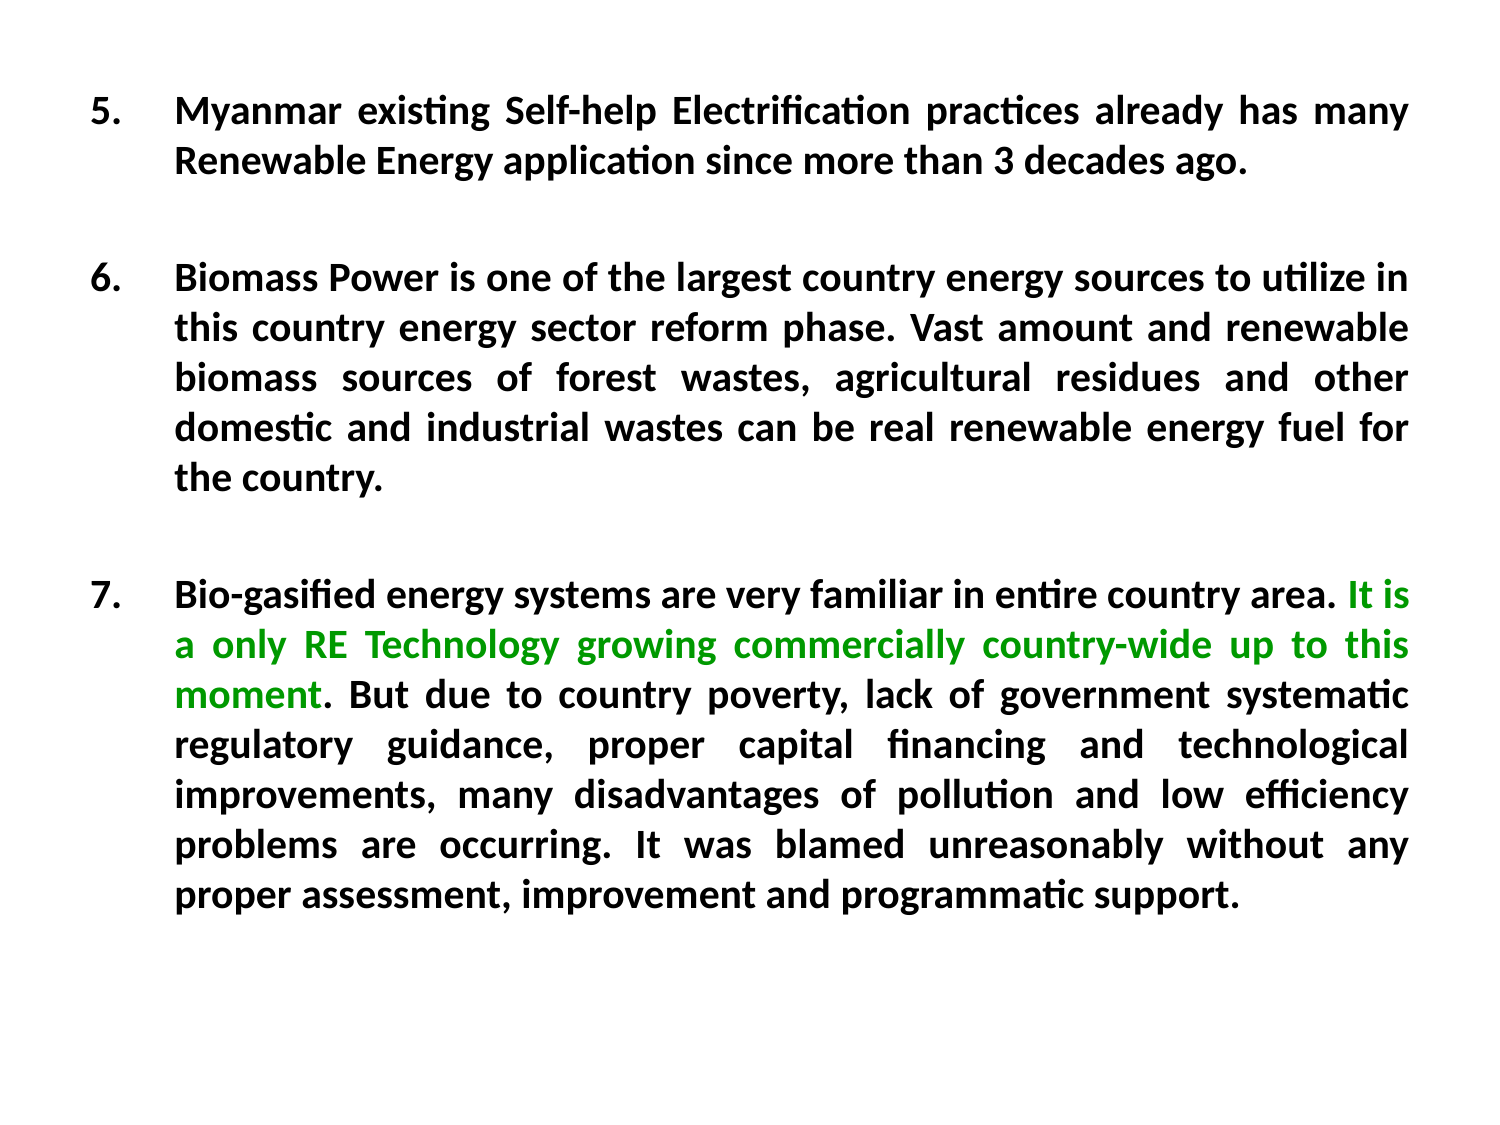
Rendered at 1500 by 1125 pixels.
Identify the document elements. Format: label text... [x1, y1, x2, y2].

list Myanmar existing Self-help Electrification practices already has many Renewable Energy application since more than 3 decades ago. Biomass Power is one of the largest country energy sources to utilize in this country energy sector reform phase. Vast amount and renewable biomass sources of forest wastes, agricultural residues and other domestic and industrial wastes can be real renewable energy fuel for the country. Bio-gasified energy systems are very familiar in entire country area. It is a only RE Technology growing commercially country-wide up to this moment. But due to country poverty, lack of government systematic regulatory guidance, proper capital financing and technological improvements, many disadvantages of pollution and low efficiency problems are occurring. It was blamed unreasonably without any proper assessment, improvement and programmatic support. [75, 75, 1425, 1005]
